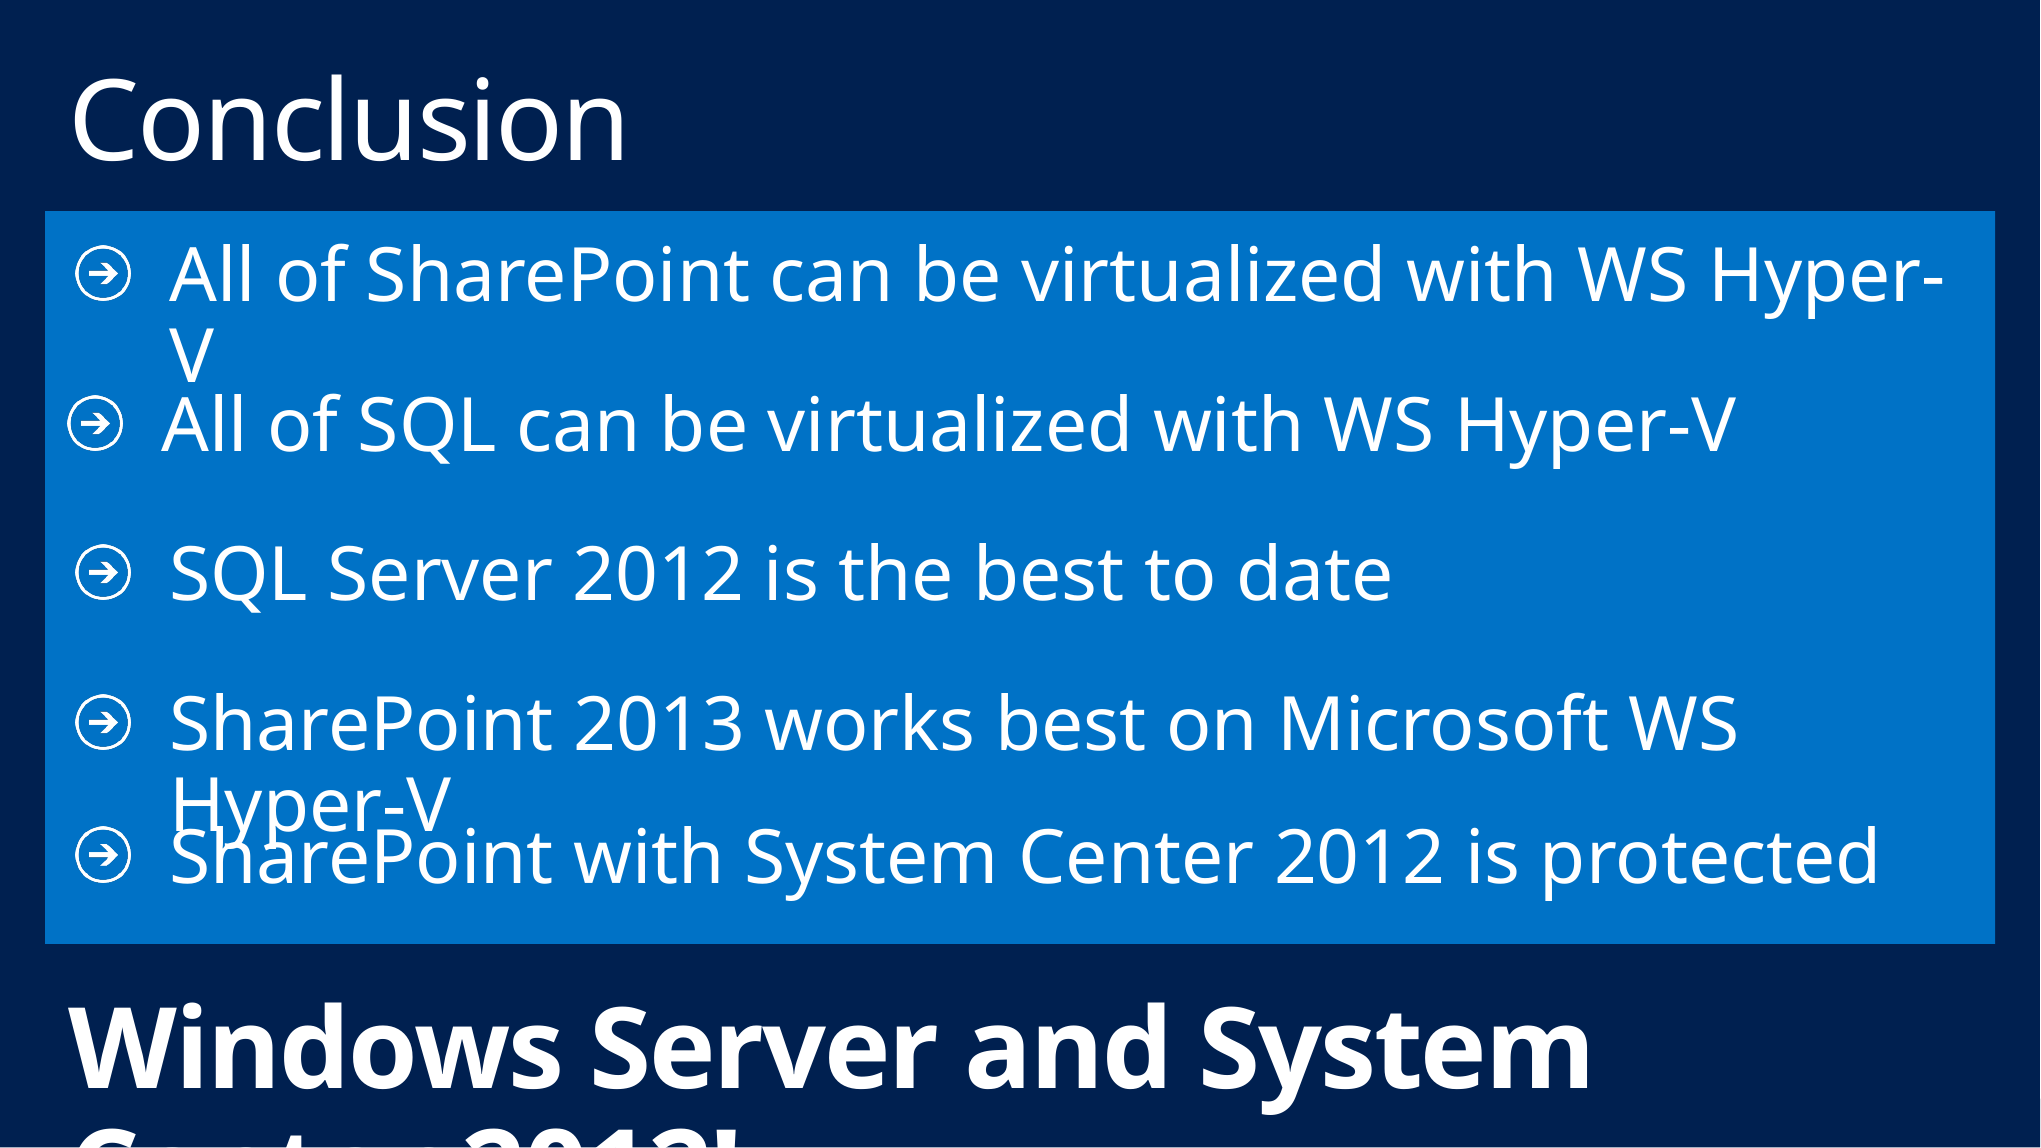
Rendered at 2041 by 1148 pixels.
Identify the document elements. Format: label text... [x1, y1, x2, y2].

picture [75, 826, 131, 883]
text_box [46, 210, 1996, 945]
picture [67, 395, 123, 451]
title Conclusion [46, 48, 1996, 196]
text_box All of SharePoint can be virtualized with WS Hyper-V [60, 229, 1995, 407]
picture [75, 544, 131, 600]
picture [75, 694, 131, 750]
text_box All of SQL can be virtualized with WS Hyper-V [52, 379, 1987, 475]
text_box SharePoint with System Center 2012 is protected [60, 811, 1995, 907]
text_box [0, 0, 2041, 1148]
text_box SQL Server 2012 is the best to date [60, 528, 1995, 625]
text_box SharePoint 2013 works best on Microsoft WS Hyper-V [60, 678, 1995, 811]
picture [75, 245, 131, 301]
text_box Windows Server and System Center 2012! [45, 976, 1996, 1115]
